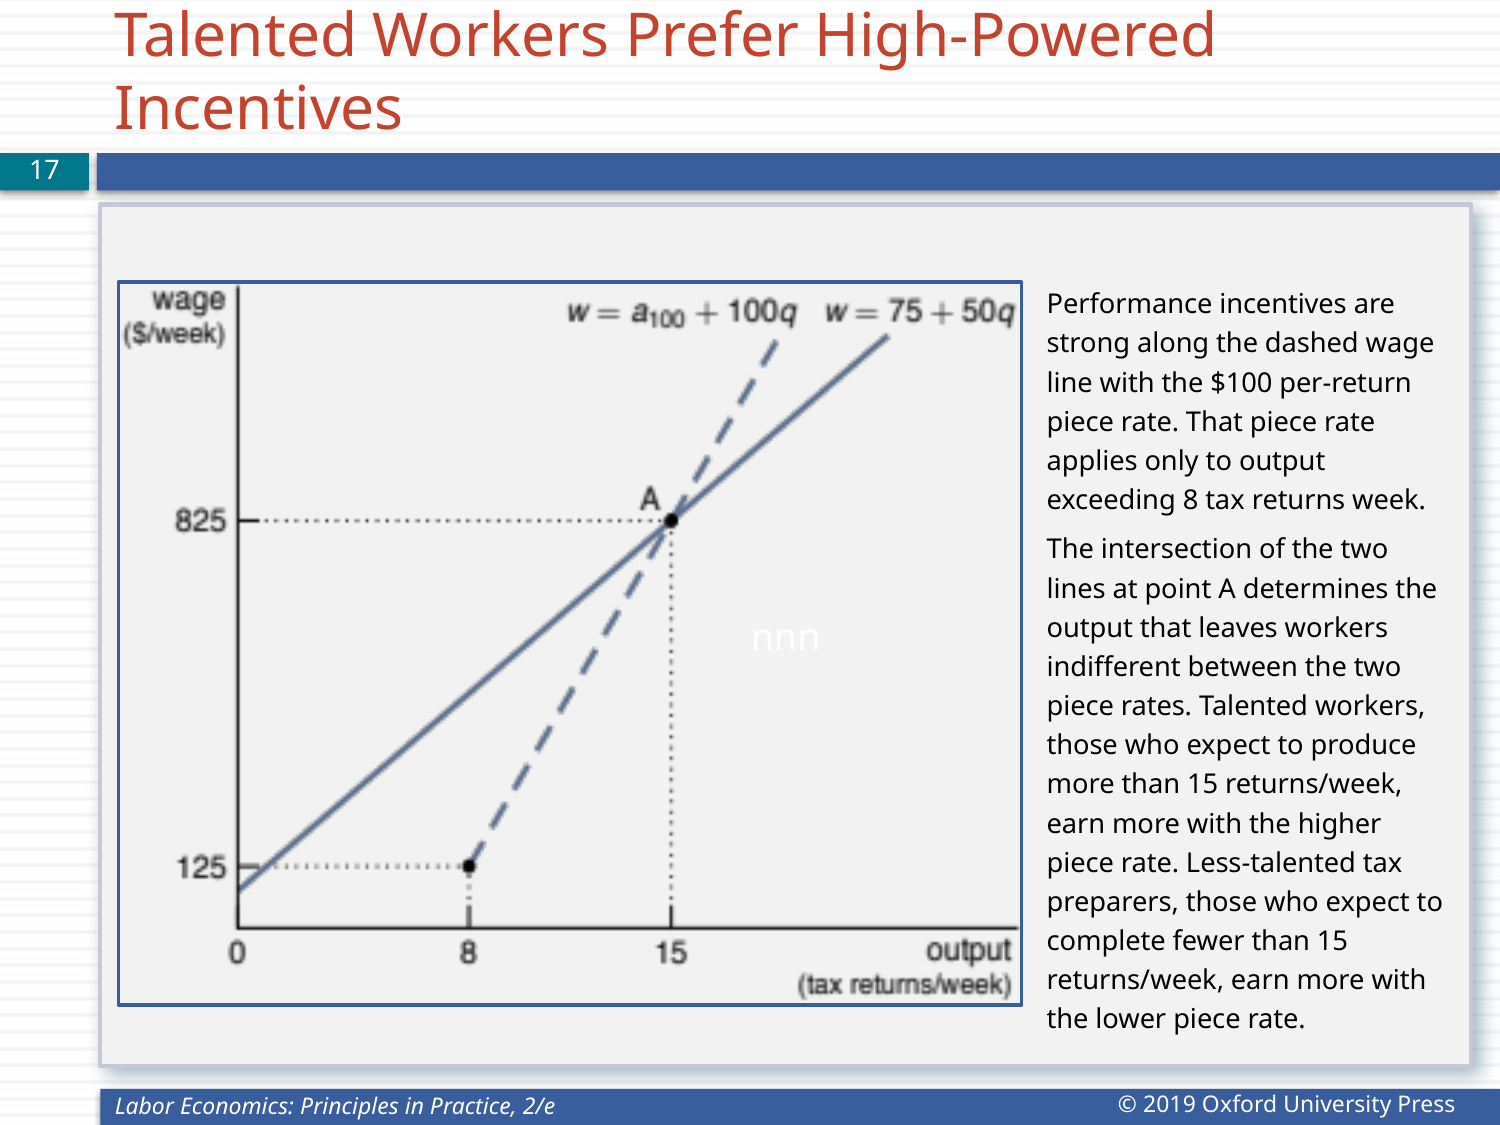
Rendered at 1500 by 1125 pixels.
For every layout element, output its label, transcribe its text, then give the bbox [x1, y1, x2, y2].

list Performance incentives are strong along the dashed wage line with the $100 per-return piece rate. That piece rate applies only to output exceeding 8 tax returns week. The intersection of the two lines at point A determines the output that leaves workers indifferent between the two piece rates. Talented workers, those who expect to produce more than 15 returns/week, earn more with the higher piece rate. Less-talented tax preparers, those who expect to complete fewer than 15 returns/week, earn more with the lower piece rate. [1031, 272, 1459, 1053]
title Talented Workers Prefer High-Powered Incentives [99, 1, 1472, 136]
footer © 2019 Oxford University Press [825, 1090, 1471, 1125]
picture [119, 283, 1021, 1004]
slide_number Labor Economics: Principles in Practice, 2/e [99, 1090, 745, 1125]
slide_number 16 [0, 153, 89, 191]
